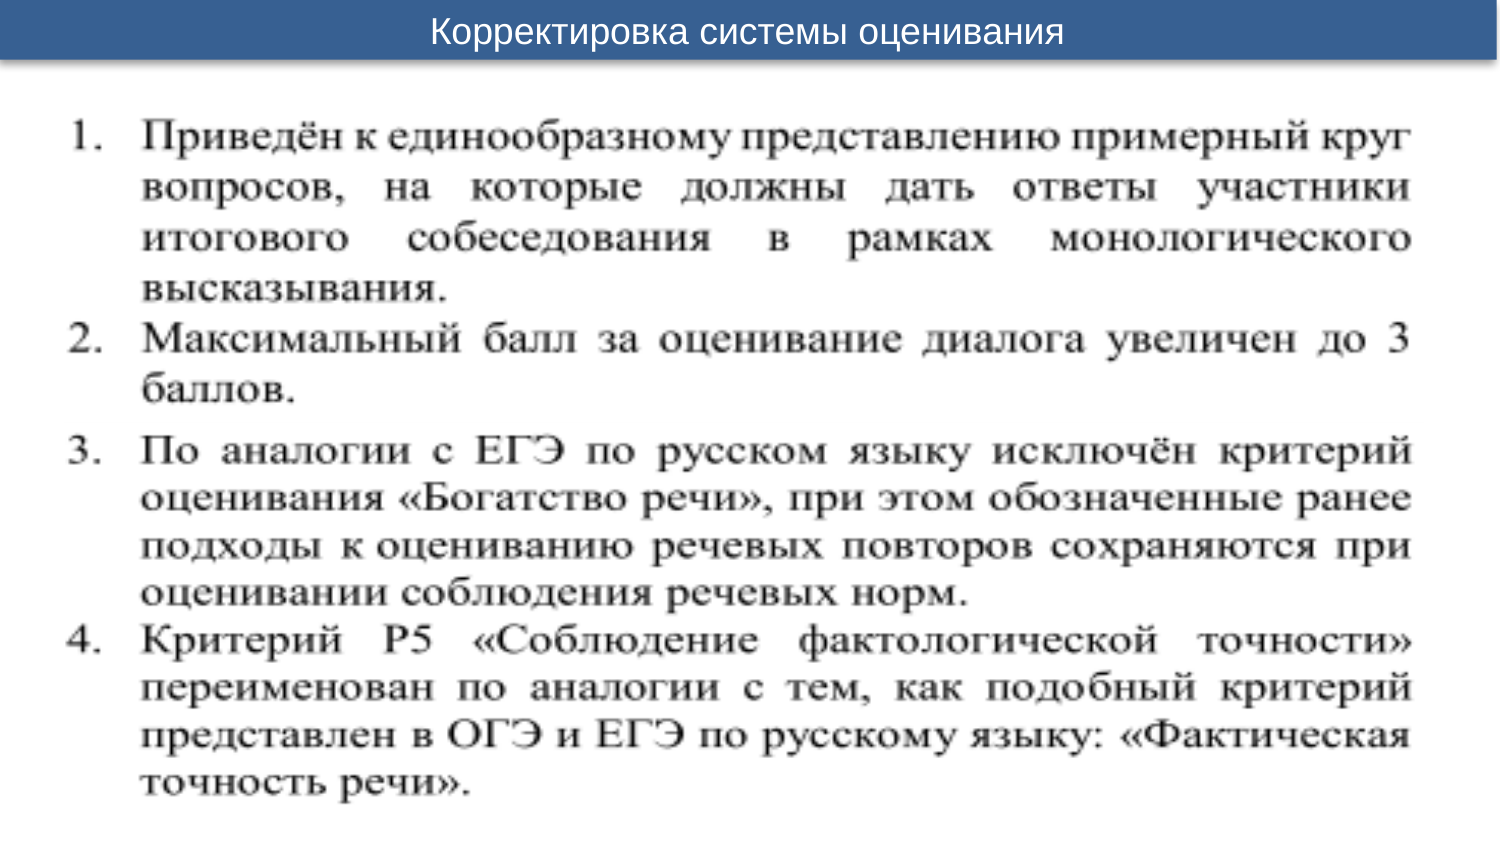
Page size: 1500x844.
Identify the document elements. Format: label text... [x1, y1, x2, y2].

picture [52, 114, 1424, 812]
text_box Корректировка системы оценивания [0, 0, 1497, 60]
